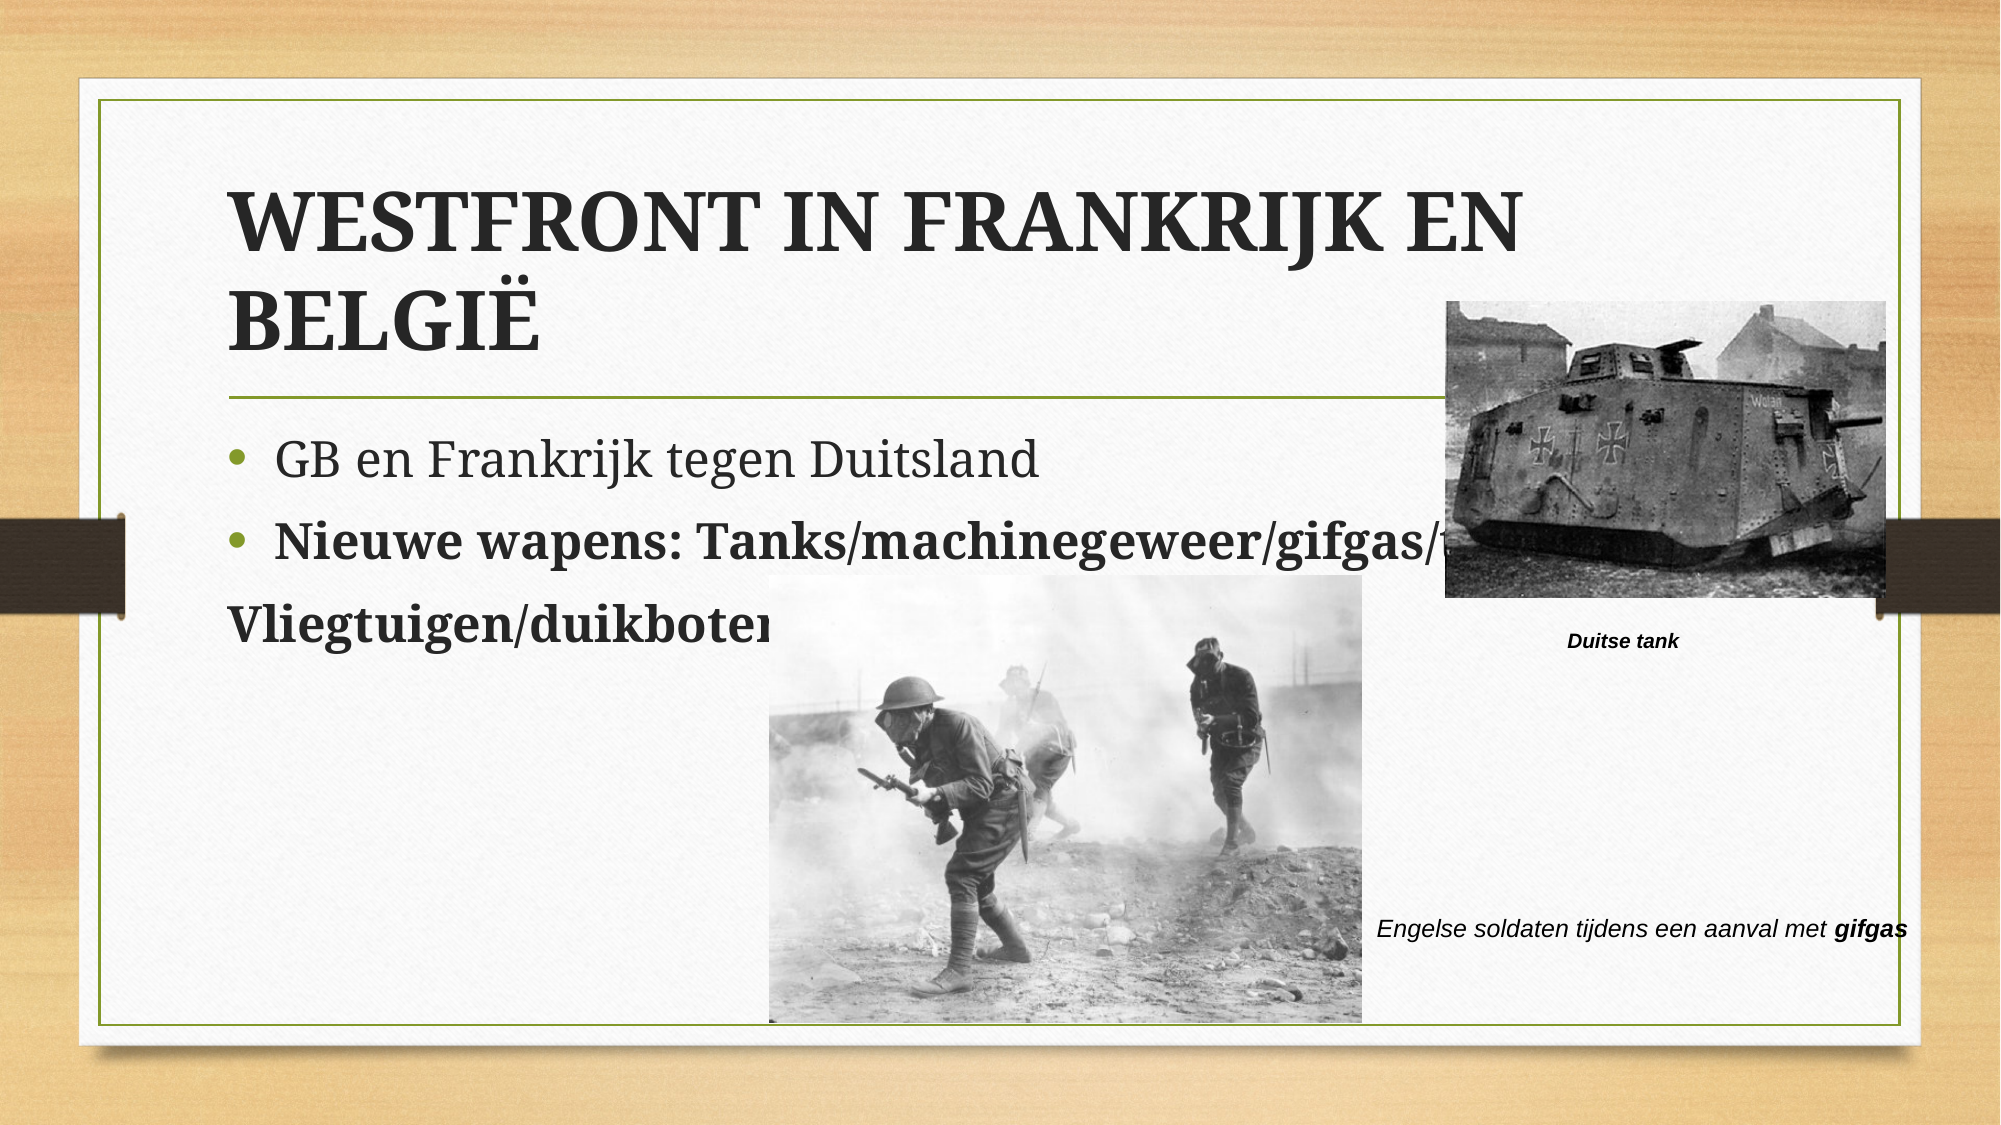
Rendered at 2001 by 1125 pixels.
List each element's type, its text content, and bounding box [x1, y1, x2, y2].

title WESTFRONT IN FRANKRIJK EN BELGIË [212, 161, 1788, 375]
list GB en Frankrijk tegen Duitsland Nieuwe wapens: Tanks/machinegeweer/gifgas/tanks Vliegtuigen/duikboten [212, 419, 1788, 964]
text_box Engelse soldaten tijdens een aanval met gifgas [1363, 905, 1942, 951]
text_box Duitse tank [1493, 620, 1754, 661]
picture [0, 0, 2001, 1125]
